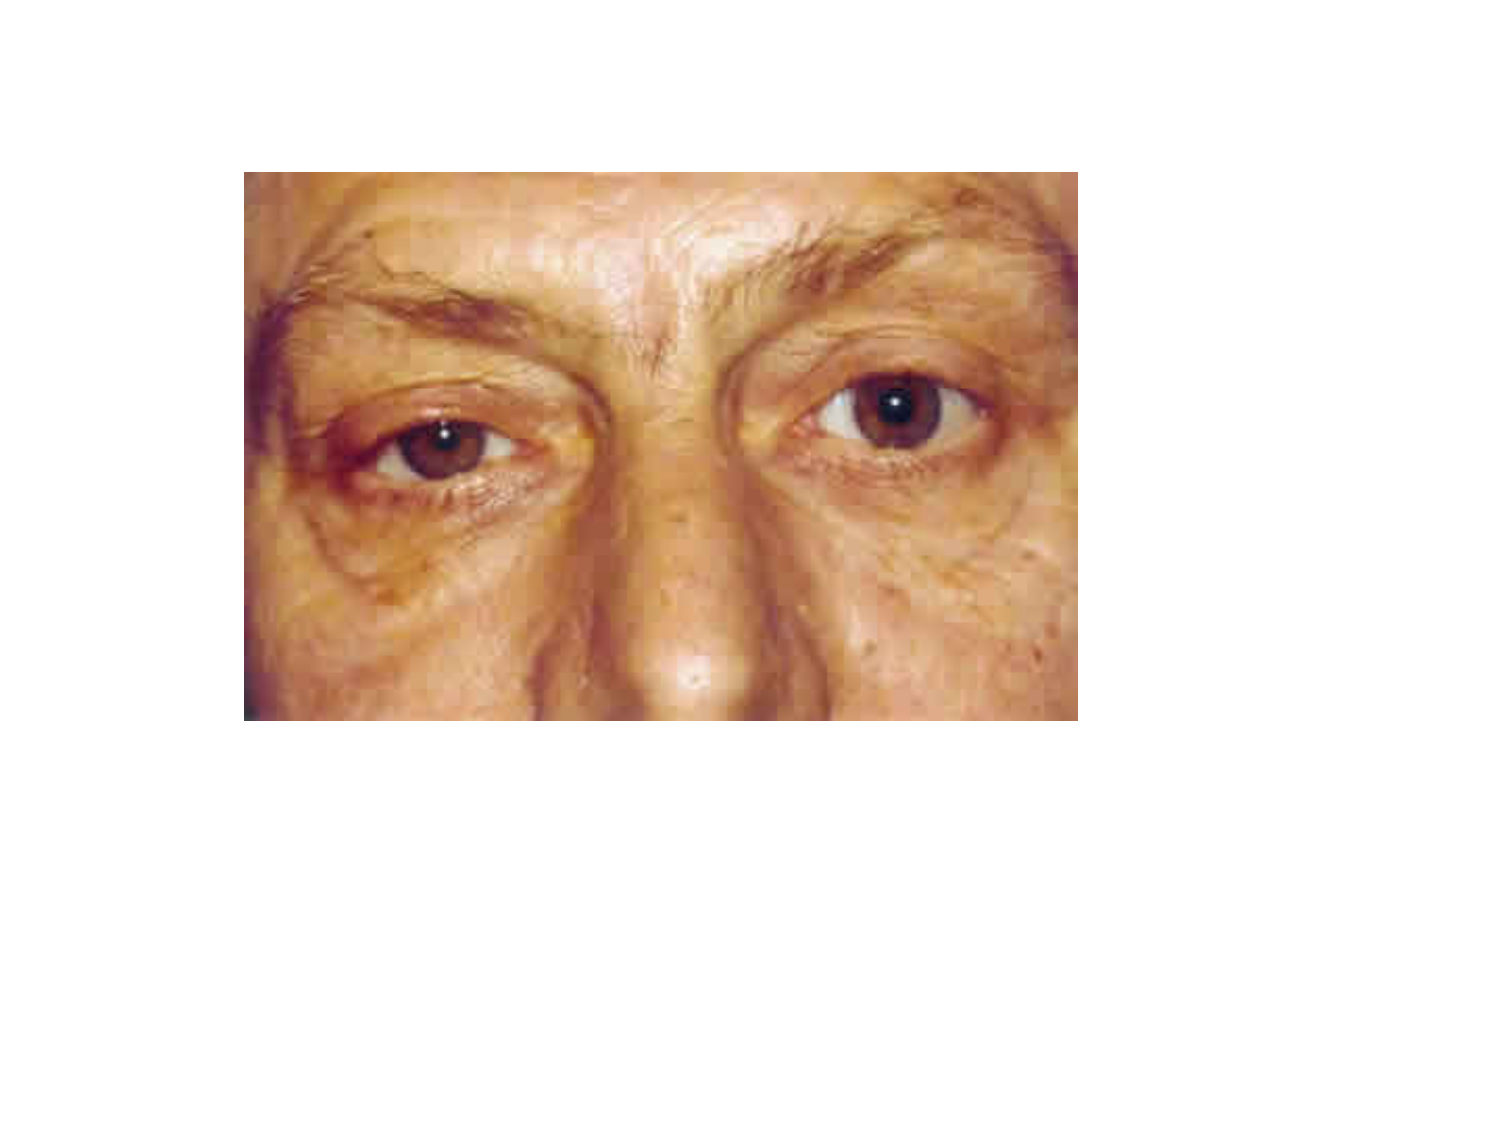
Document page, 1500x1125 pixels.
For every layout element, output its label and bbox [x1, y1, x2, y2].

picture [243, 172, 1078, 721]
